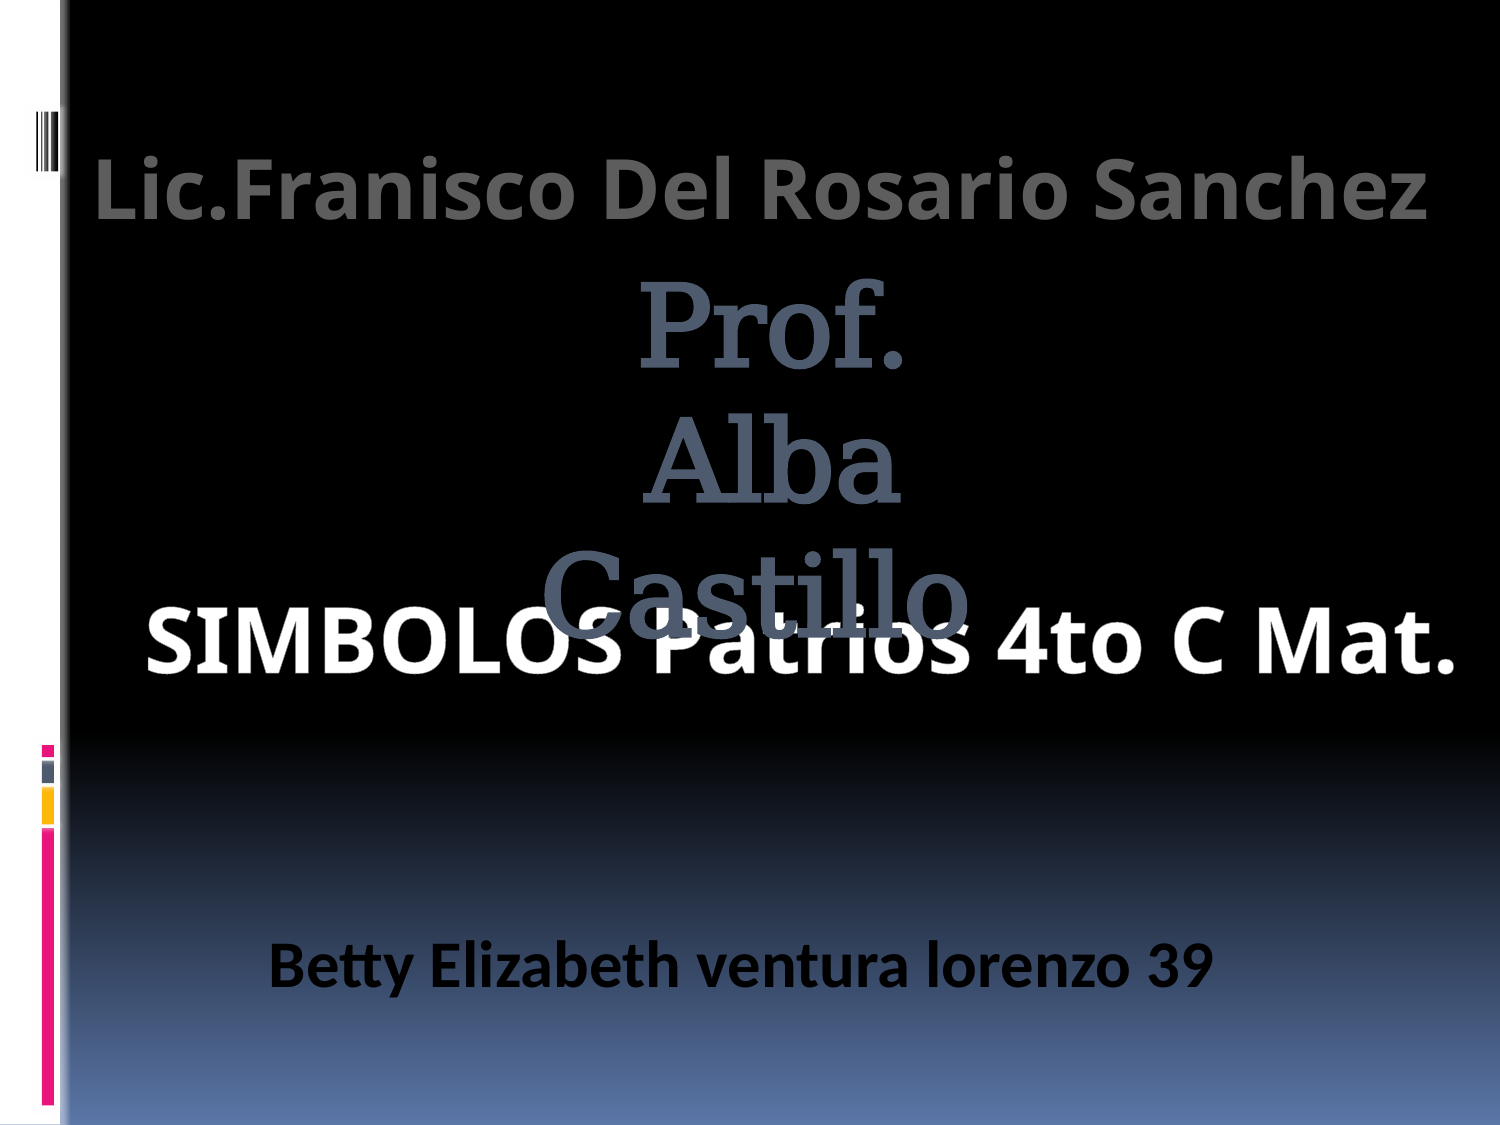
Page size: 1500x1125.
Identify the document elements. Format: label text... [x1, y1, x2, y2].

title SIMBOLOS Patrios 4to C Mat. [105, 574, 1500, 749]
text_box Lic.Franisco Del Rosario Sanchez [76, 128, 1446, 244]
text_box Prof. Alba Castillo [386, 246, 1125, 666]
subtitle Betty Elizabeth ventura lorenzo 39 [222, 785, 1289, 1008]
